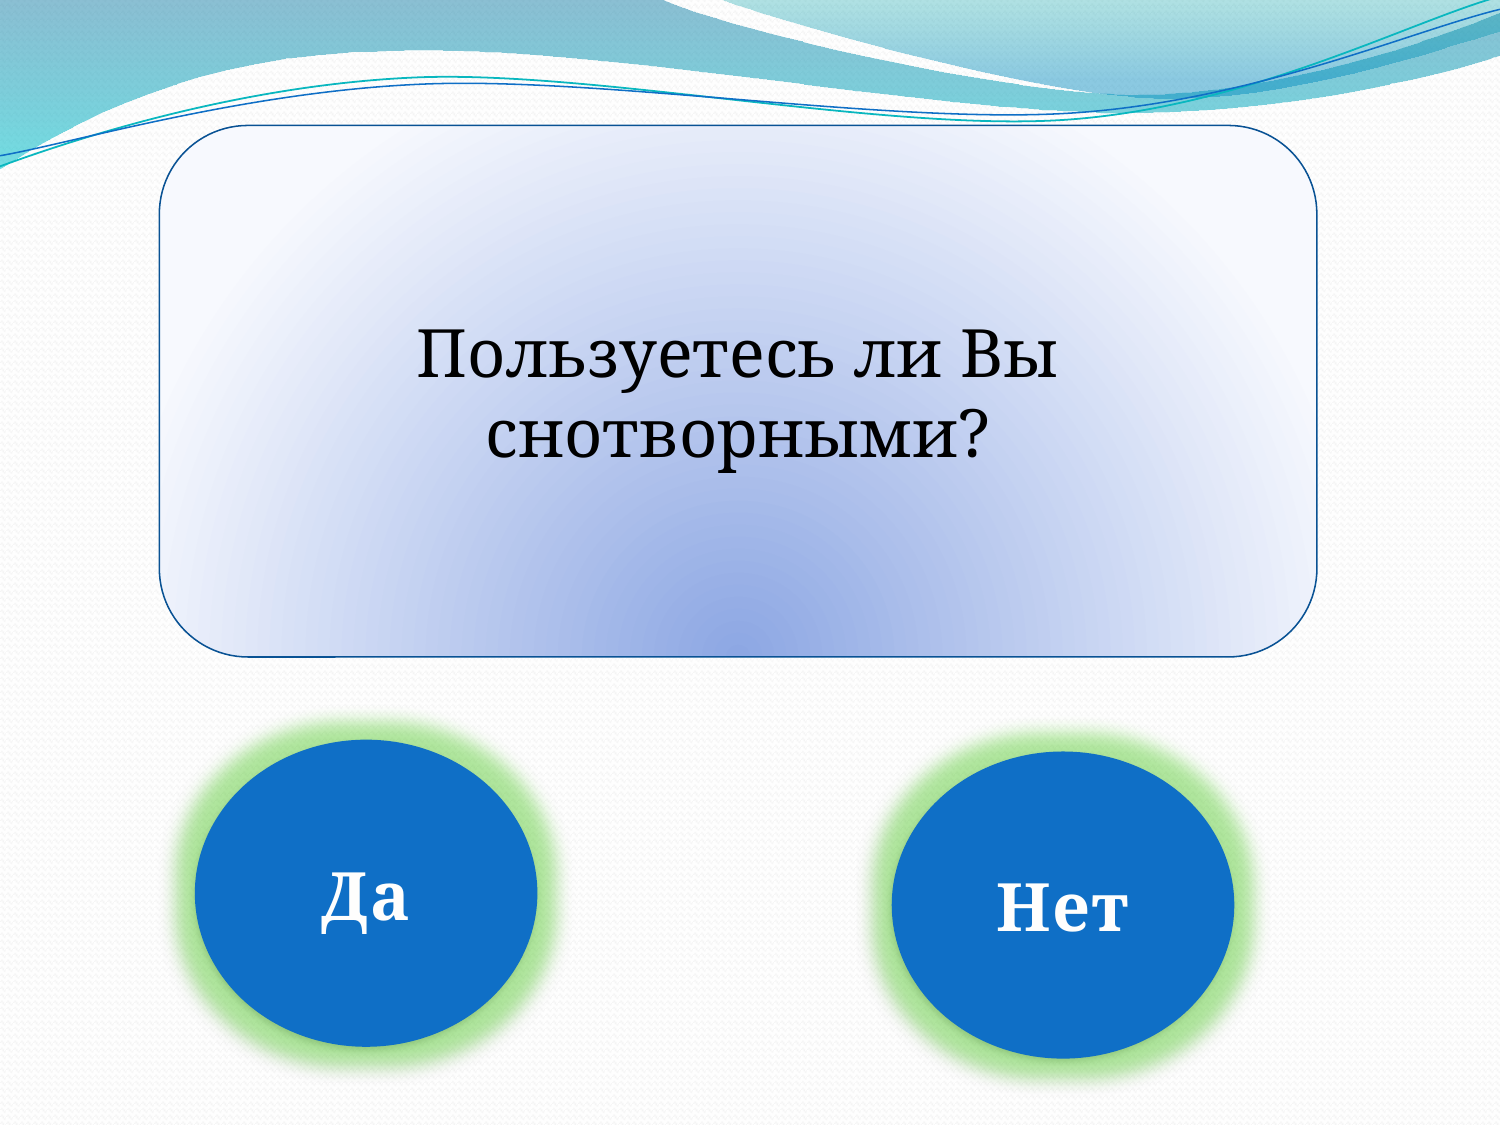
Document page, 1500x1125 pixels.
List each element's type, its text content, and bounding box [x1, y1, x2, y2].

text_box Пользуетесь ли Вы снотворными? [158, 124, 1318, 658]
text_box Нет [889, 749, 1237, 1061]
text_box Да [192, 737, 540, 1049]
